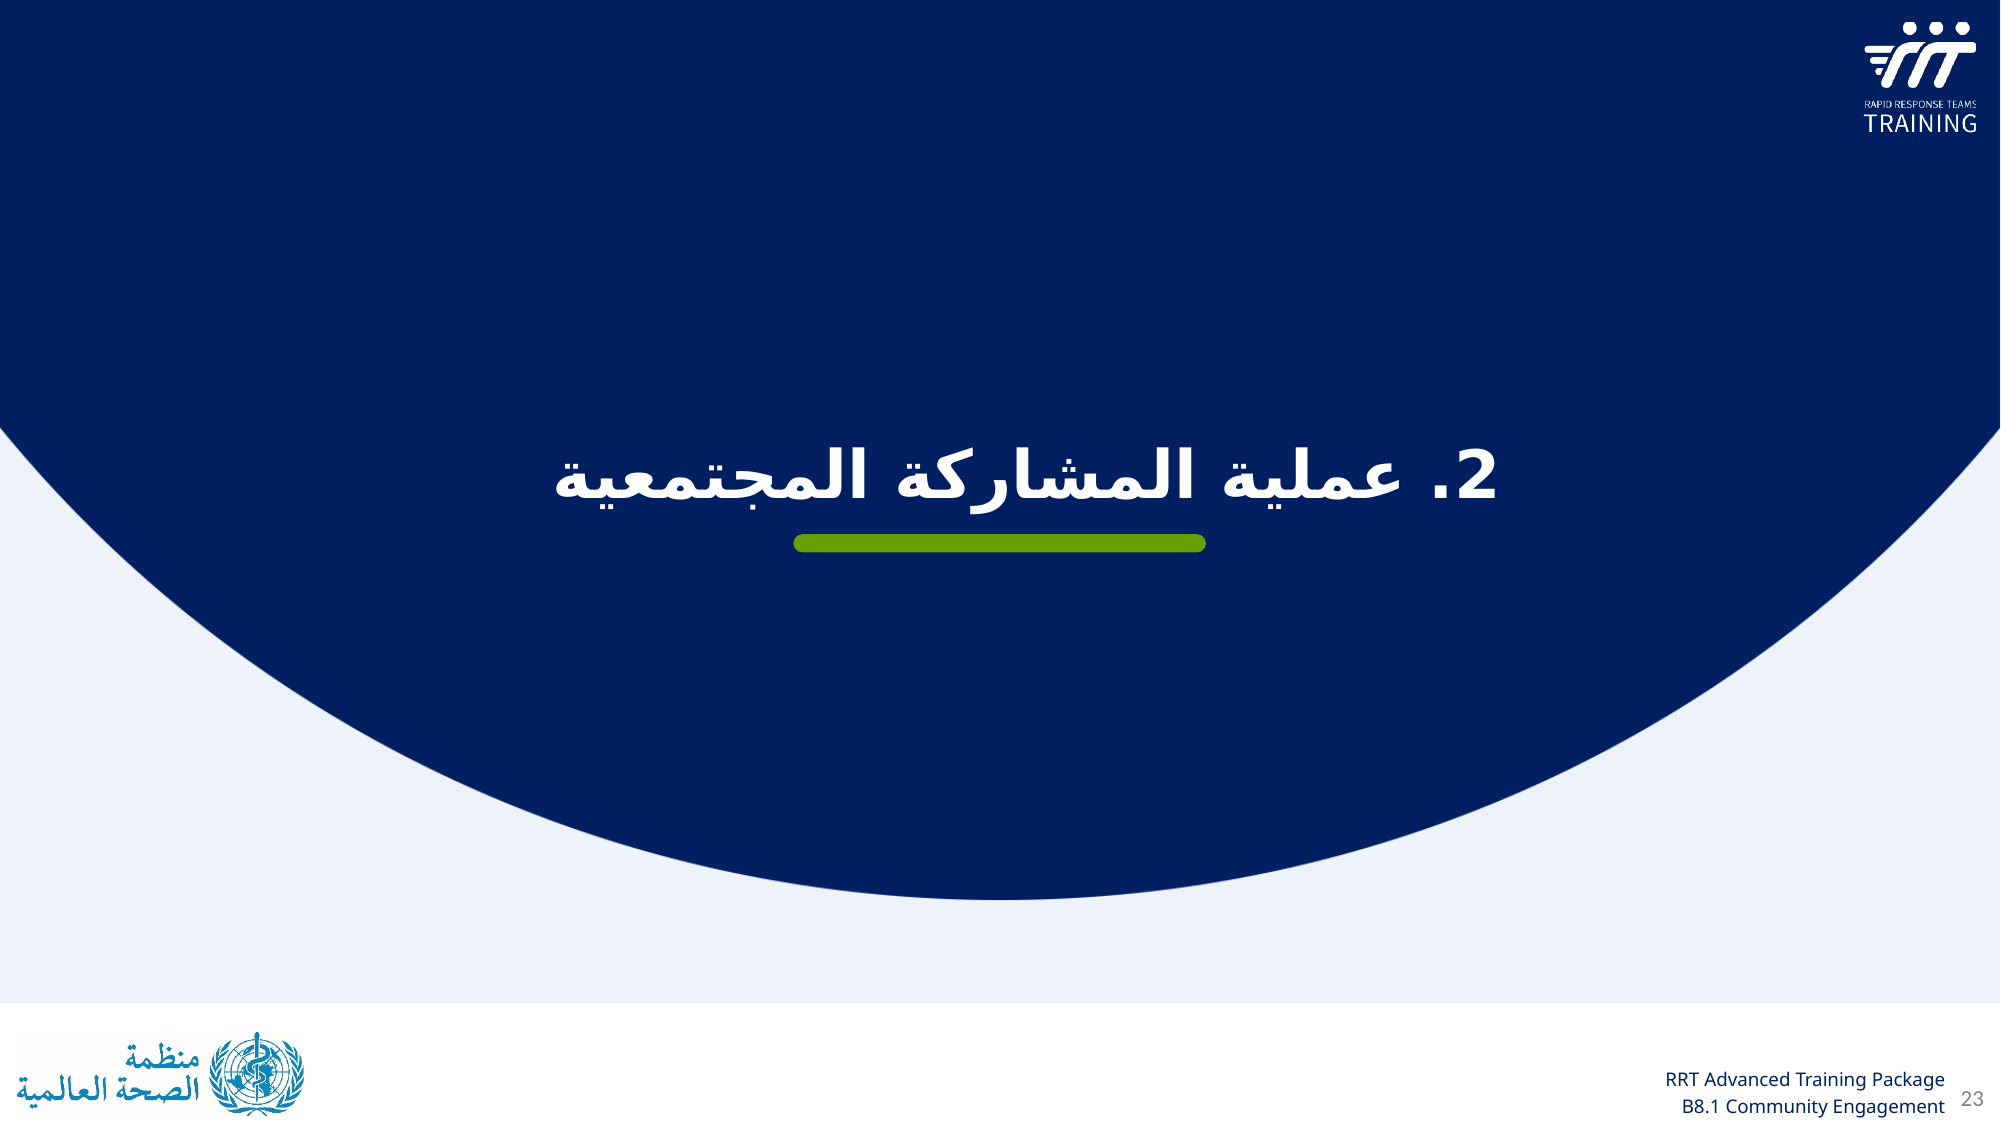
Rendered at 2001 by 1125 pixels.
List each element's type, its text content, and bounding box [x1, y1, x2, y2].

picture [0, 0, 2001, 1003]
text_box 2. عملية المشاركة المجتمعية [96, 323, 1958, 631]
picture [17, 1032, 304, 1116]
